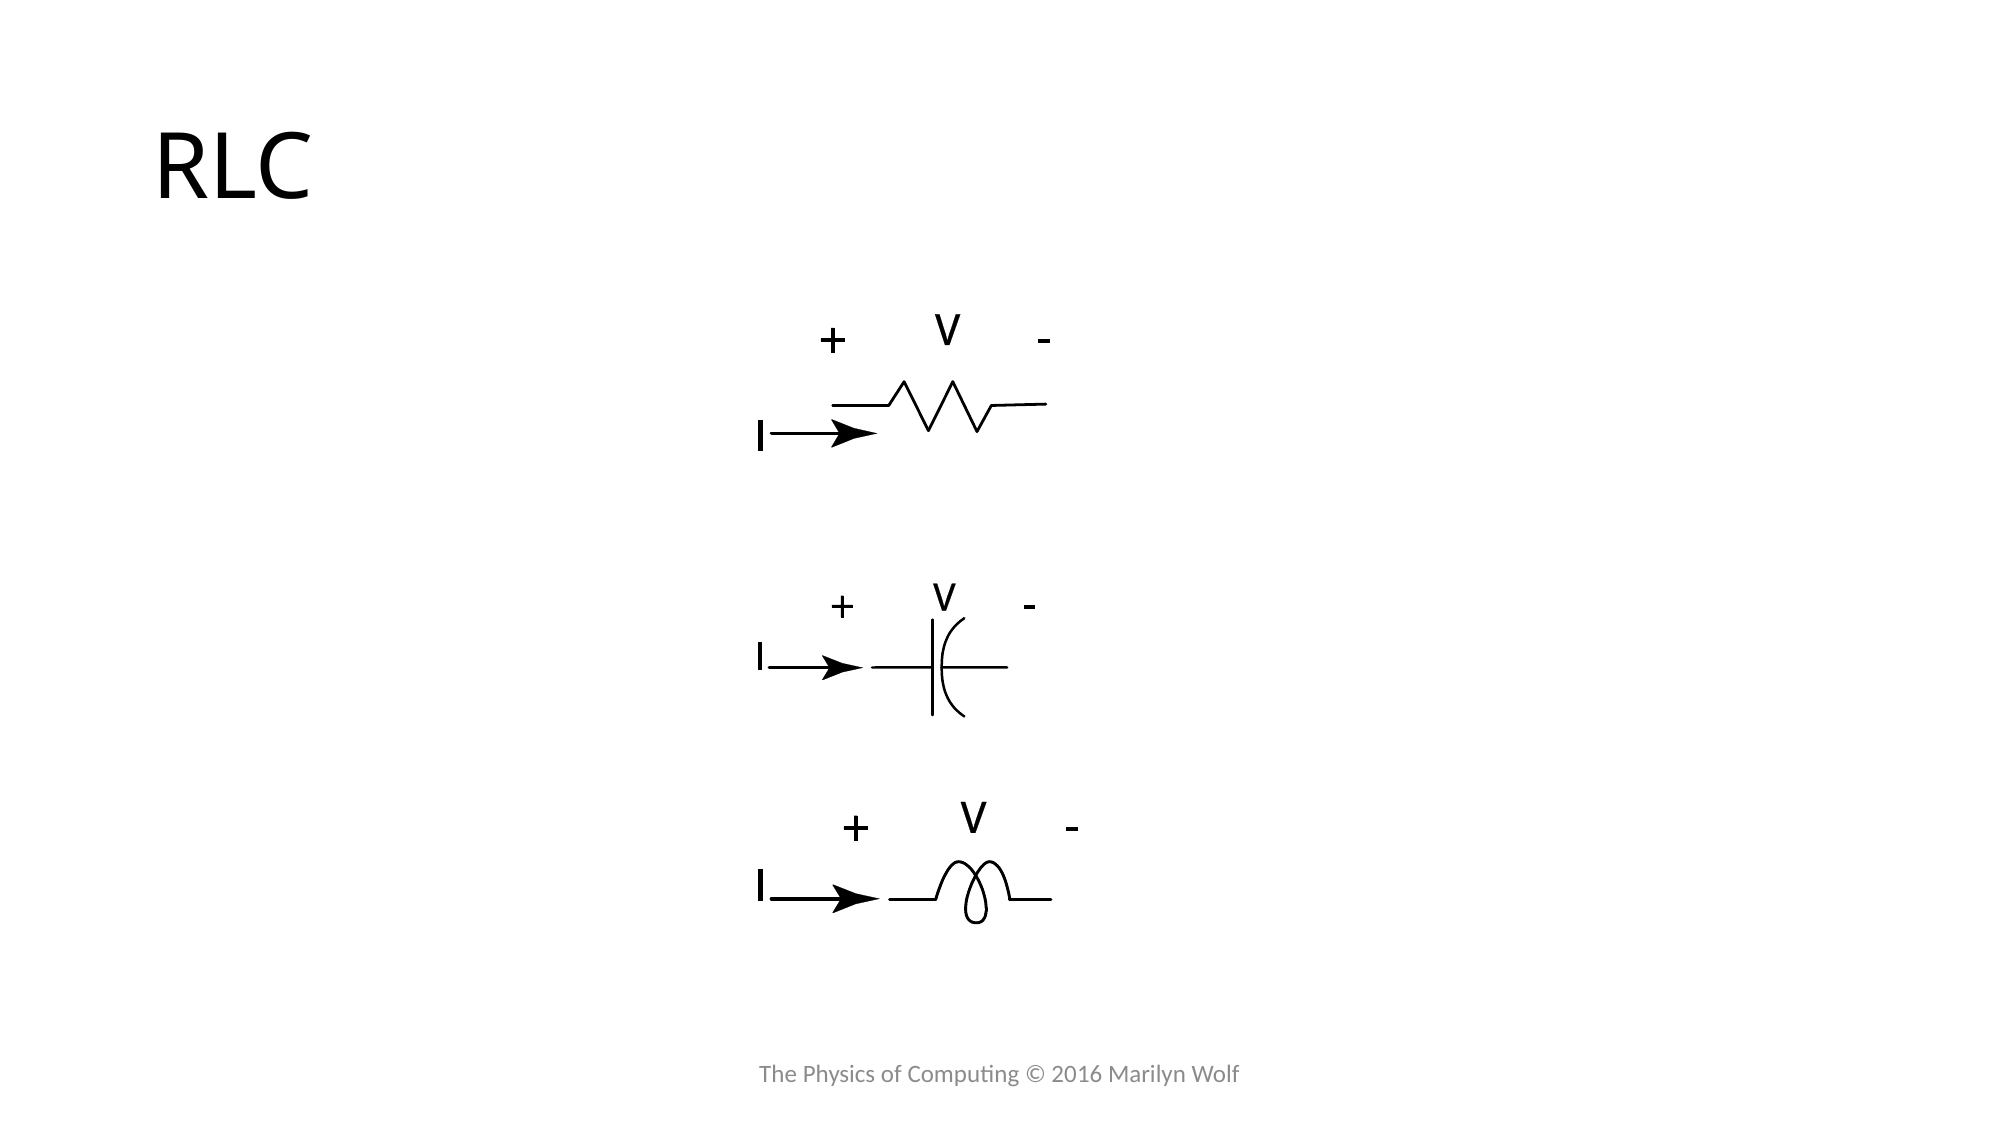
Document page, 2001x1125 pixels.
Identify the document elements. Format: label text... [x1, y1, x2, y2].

title RLC [137, 59, 1863, 278]
picture [754, 306, 1051, 462]
picture [754, 794, 1081, 925]
footer The Physics of Computing © 2016 Marilyn Wolf [662, 1042, 1338, 1103]
picture [754, 574, 1038, 718]
